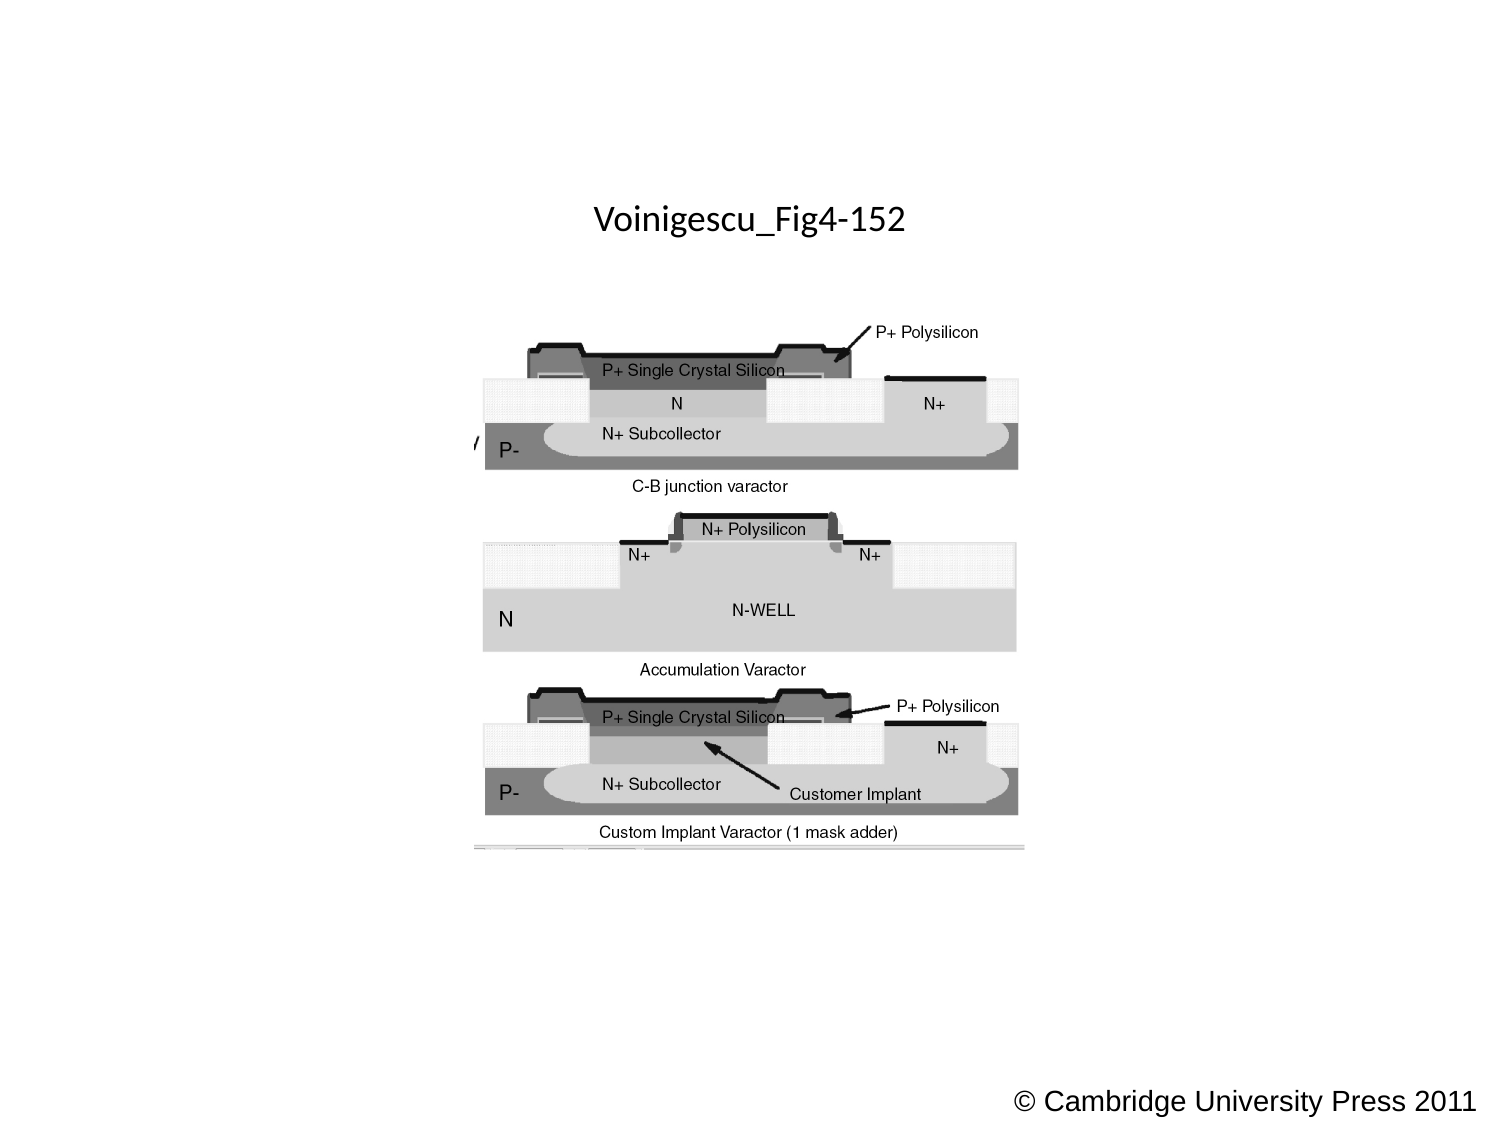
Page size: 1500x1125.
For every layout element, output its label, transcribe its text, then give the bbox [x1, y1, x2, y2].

text_box © Cambridge University Press 2011 [907, 1074, 1493, 1125]
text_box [474, 186, 1026, 851]
